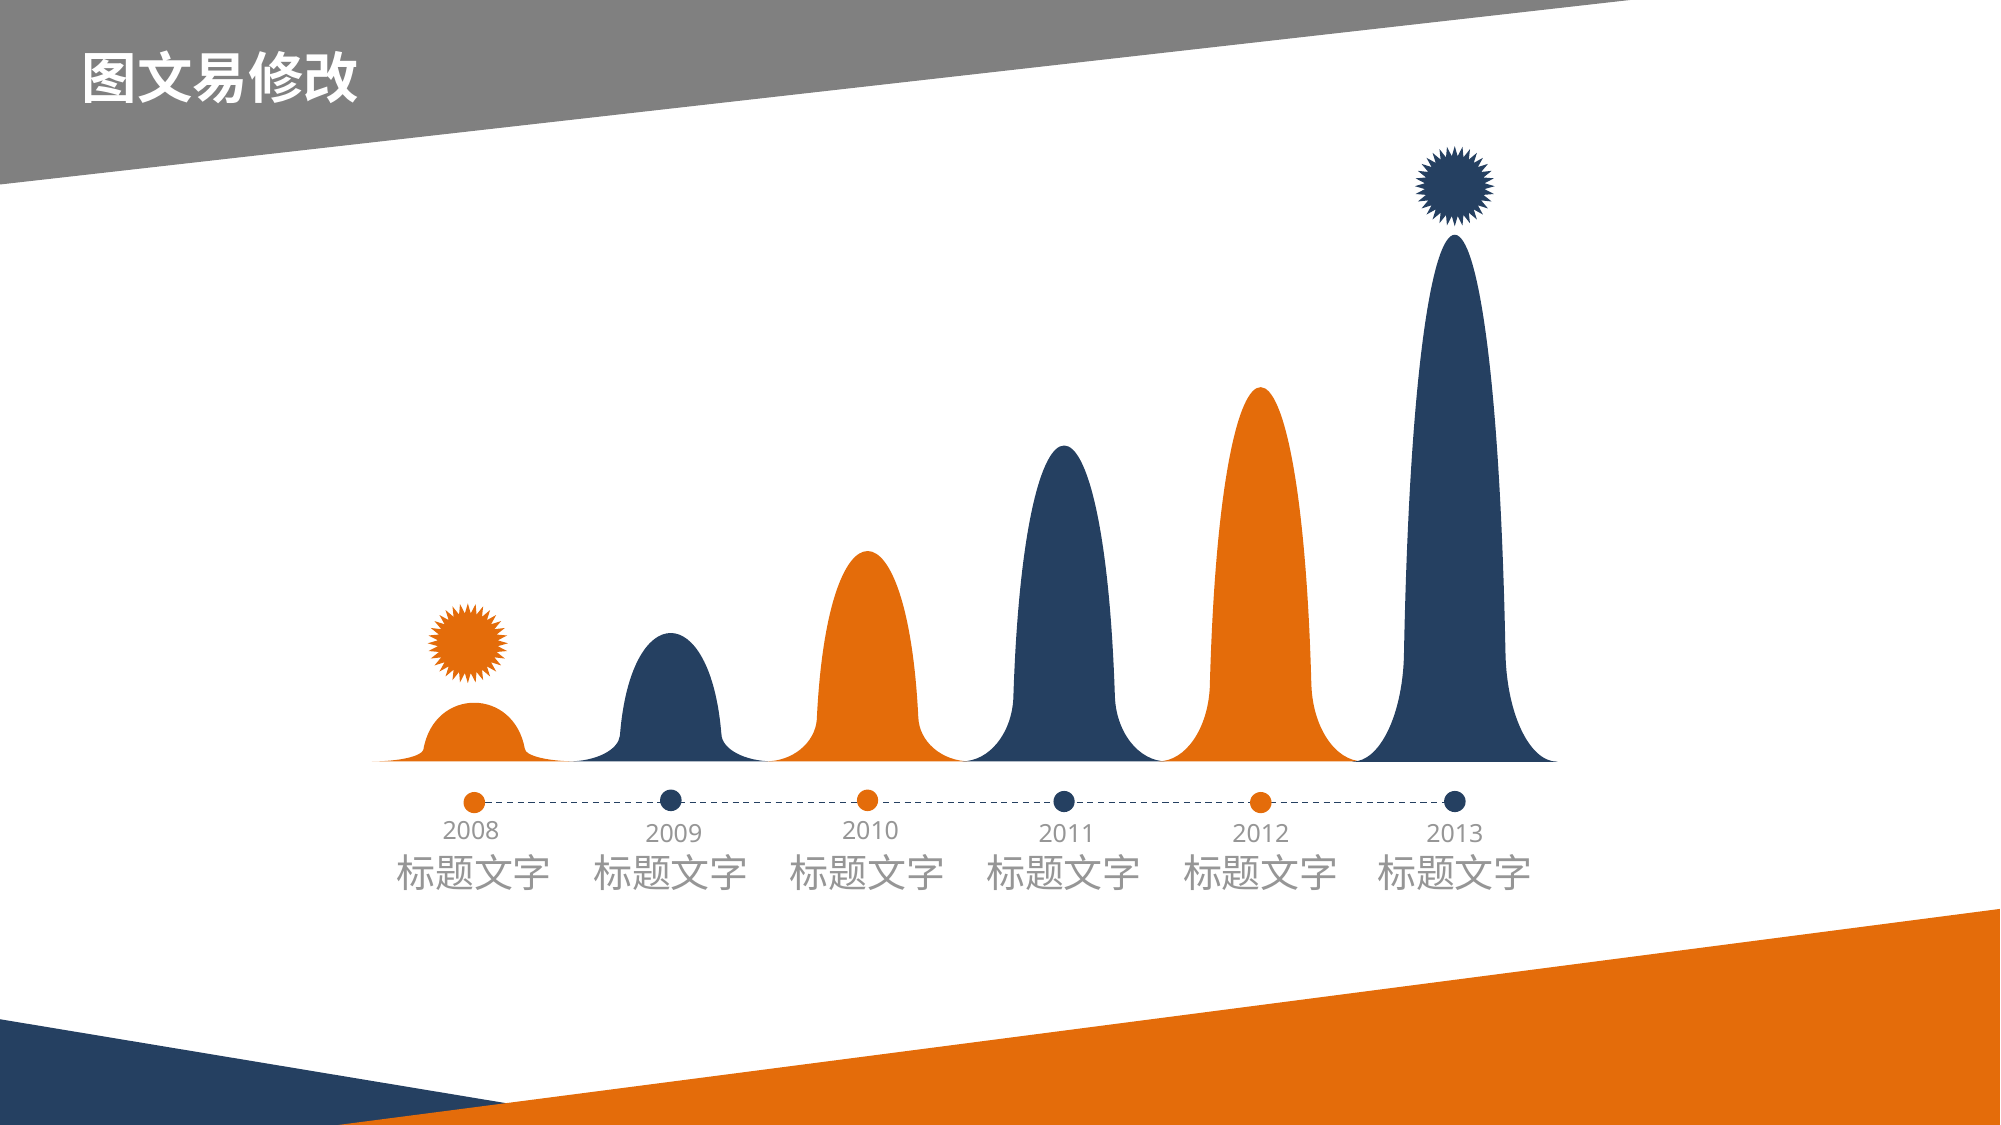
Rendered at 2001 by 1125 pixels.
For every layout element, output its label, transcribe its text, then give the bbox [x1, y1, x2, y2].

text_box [1342, 145, 1568, 905]
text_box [951, 445, 1144, 905]
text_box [558, 632, 750, 905]
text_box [361, 603, 587, 905]
text_box 图文易修改 [0, 42, 441, 110]
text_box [754, 550, 946, 905]
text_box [1148, 386, 1338, 905]
